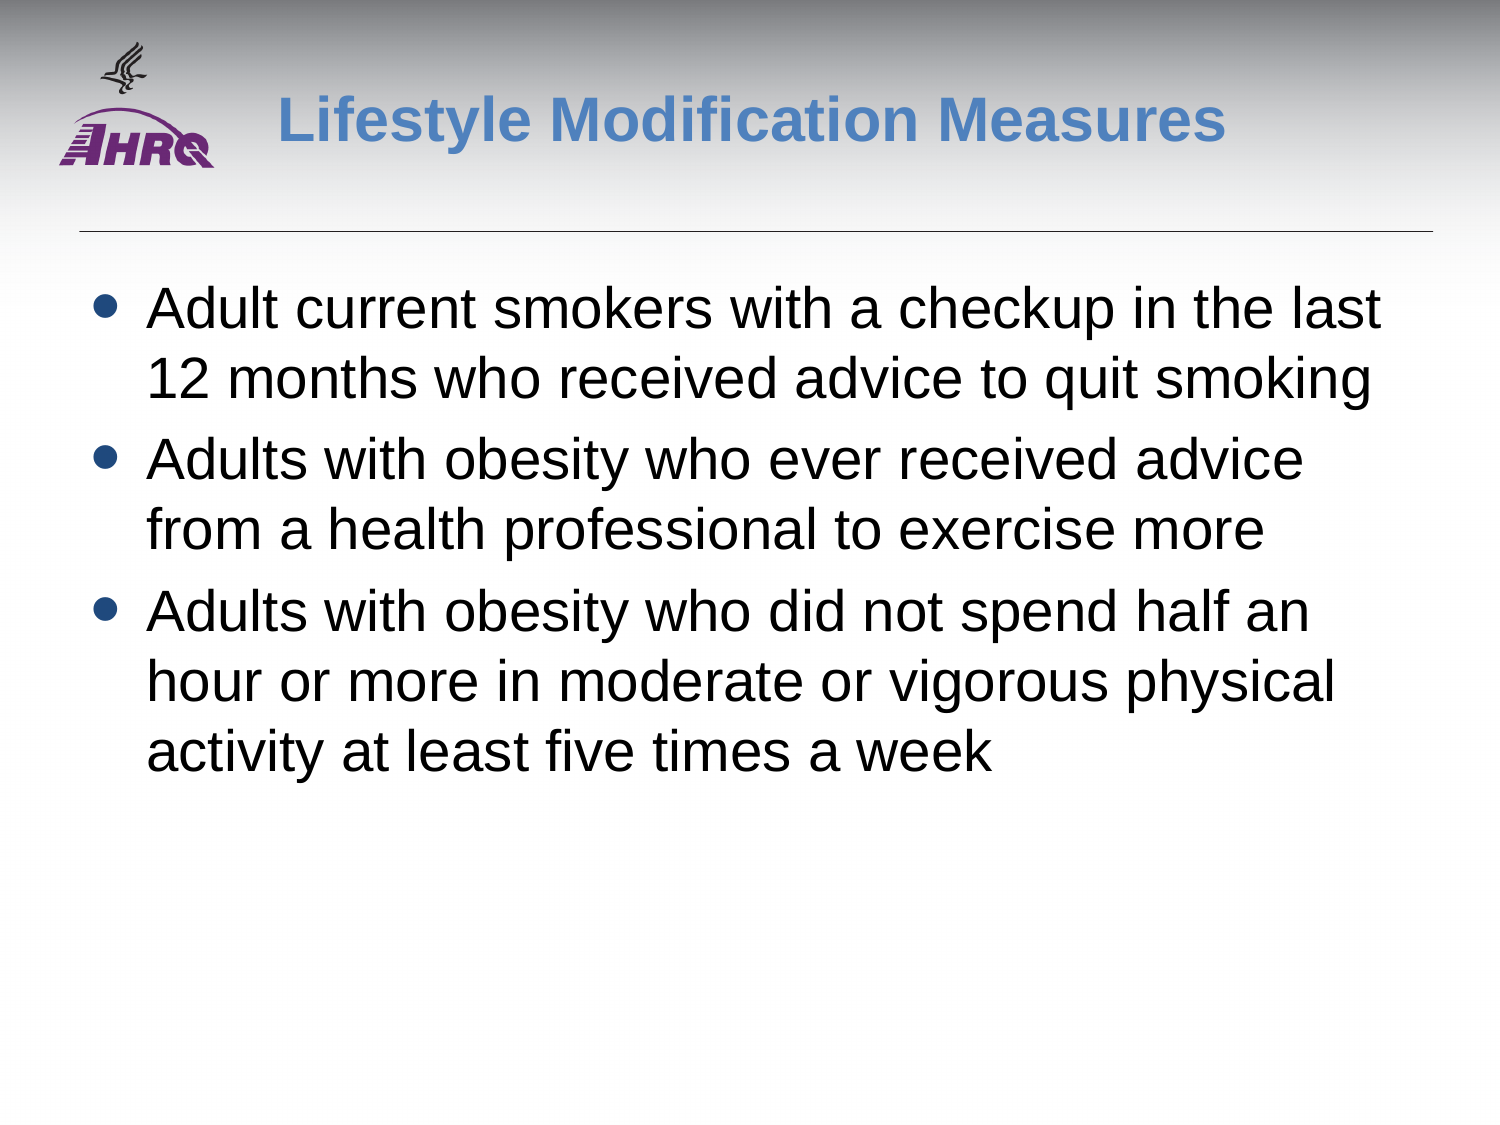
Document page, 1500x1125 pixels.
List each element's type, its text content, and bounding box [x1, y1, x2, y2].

picture [0, 0, 1500, 1125]
list Adult current smokers with a checkup in the last 12 months who received advice to quit smoking Adults with obesity who ever received advice from a health professional to exercise more Adults with obesity who did not spend half an hour or more in moderate or vigorous physical activity at least five times a week [75, 262, 1425, 1005]
title Lifestyle Modification Measures [262, 45, 1425, 188]
